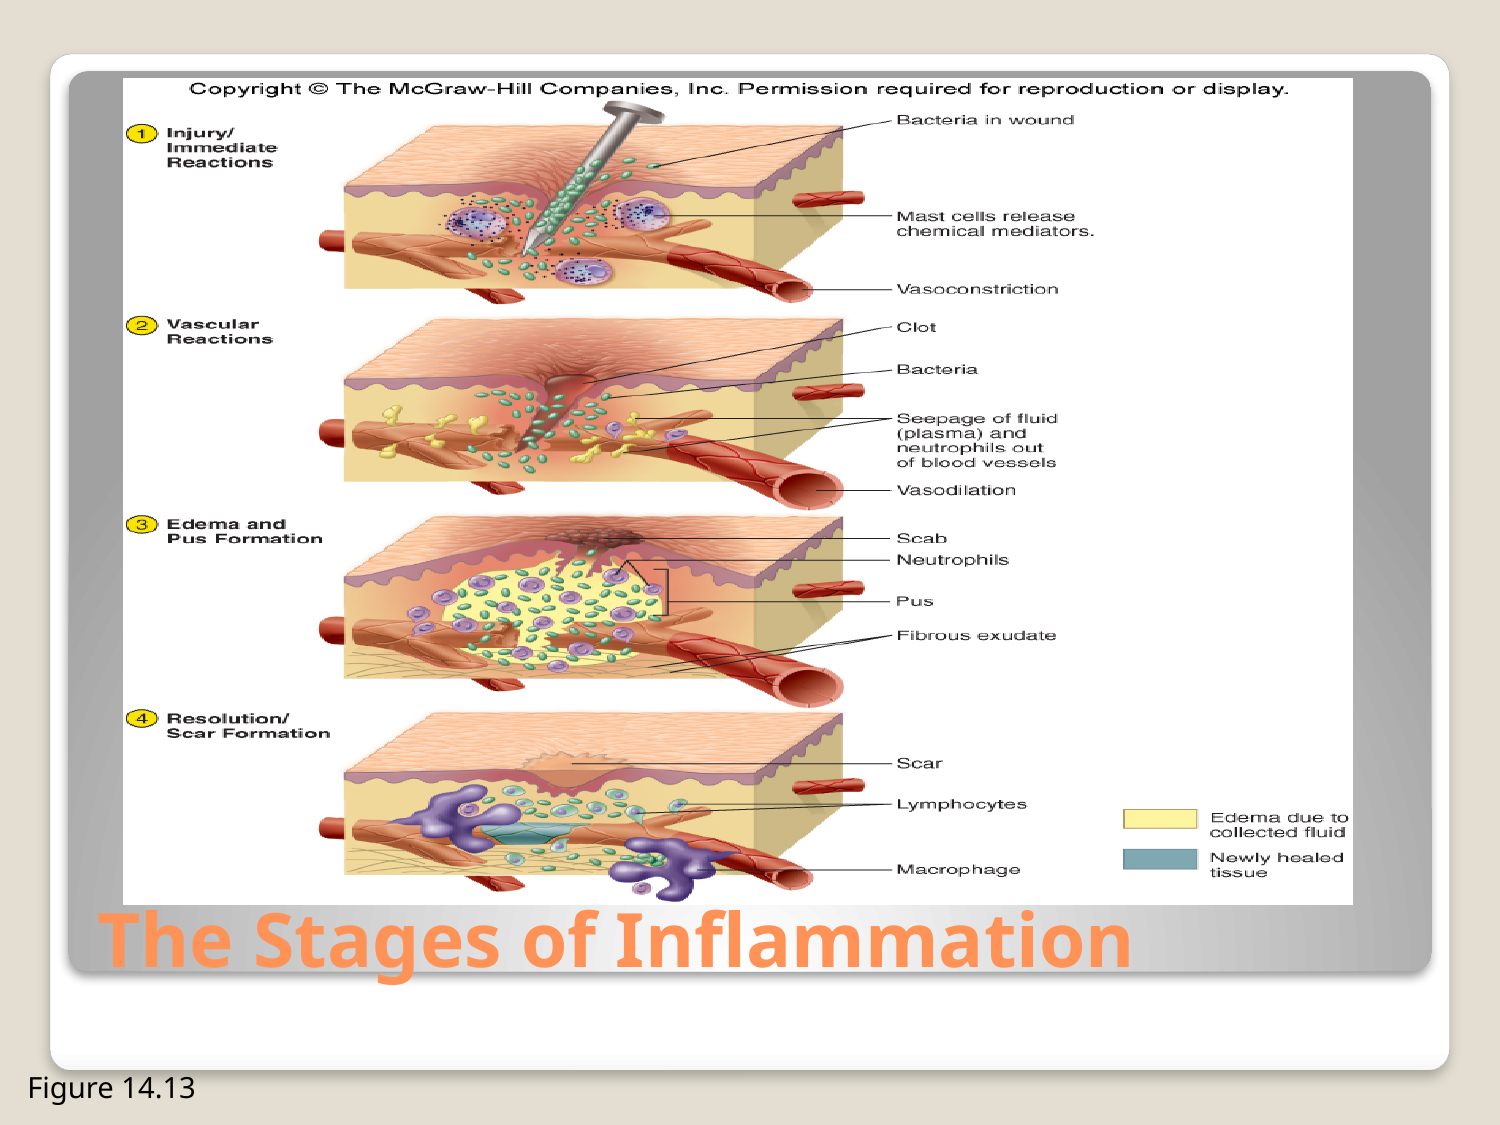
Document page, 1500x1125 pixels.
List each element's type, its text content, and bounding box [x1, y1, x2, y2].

text_box Figure 14.13 [12, 1062, 275, 1113]
picture [123, 77, 1353, 906]
title The Stages of Inflammation [82, 817, 1425, 990]
